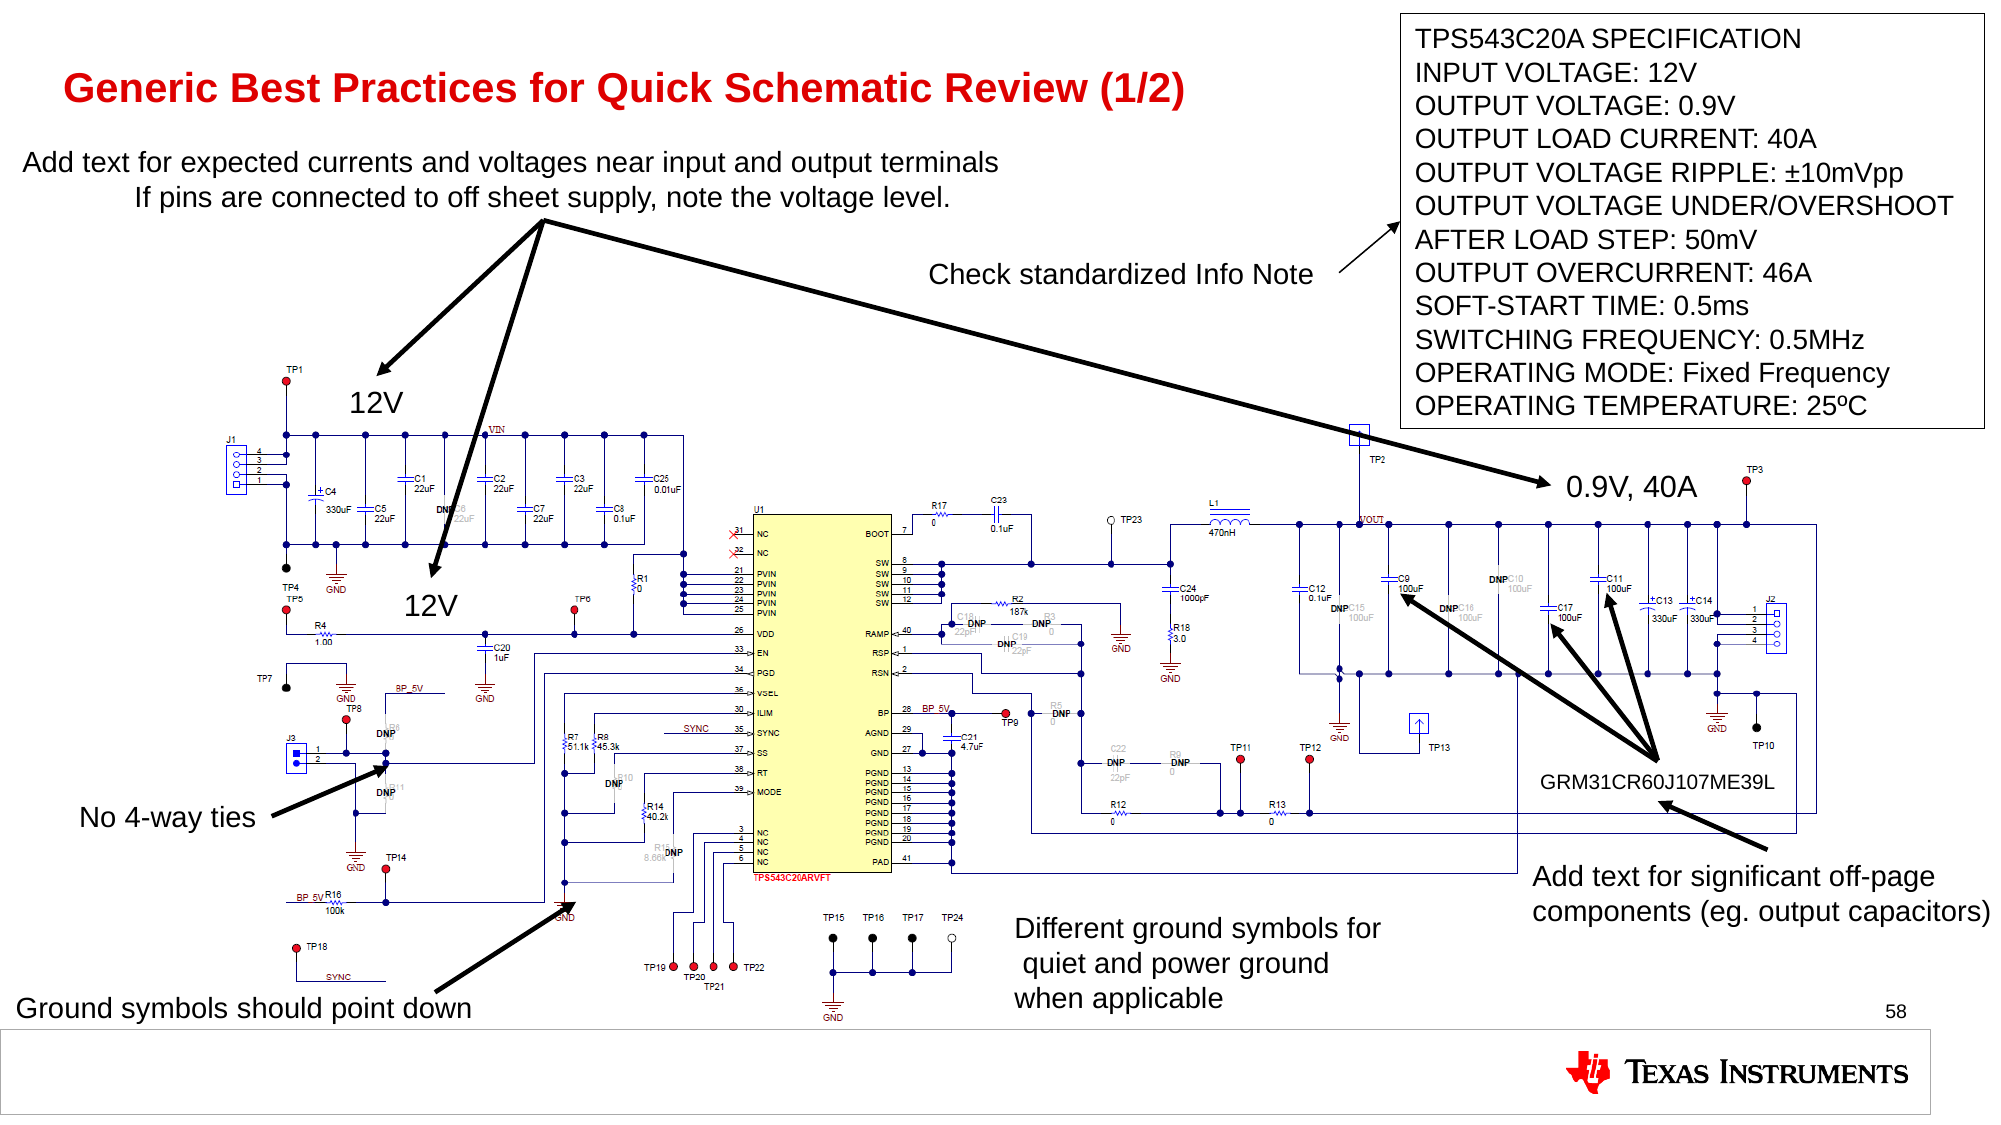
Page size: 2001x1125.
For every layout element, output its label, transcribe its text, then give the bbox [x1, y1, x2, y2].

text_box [545, 221, 1551, 486]
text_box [430, 221, 544, 579]
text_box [376, 221, 428, 377]
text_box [1338, 222, 1401, 274]
text_box No 4-way ties [64, 791, 215, 842]
picture [1566, 1051, 1908, 1094]
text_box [1657, 801, 1768, 850]
text_box Add text for expected currents and voltages near input and output terminals If pins are connected to off sheet supply, note the voltage level. [7, 135, 1080, 221]
title Generic Best Practices for Quick Schematic Review (1/2) [50, 23, 1400, 157]
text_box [1606, 592, 1659, 761]
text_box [1399, 593, 1604, 762]
picture [219, 358, 1830, 1026]
text_box Ground symbols should point down [0, 982, 217, 1032]
text_box Add text for significant off-page components (eg. output capacitors) [1837, 849, 2000, 935]
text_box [434, 901, 577, 993]
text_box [271, 765, 389, 817]
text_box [1550, 623, 1601, 761]
slide_number 58 [1837, 992, 1920, 1027]
text_box TPS543C20A SPECIFICATION INPUT VOLTAGE: 12V OUTPUT VOLTAGE: 0.9V OUTPUT LOAD CURRENT: 40A OUTPUT VOLTAGE RIPPLE: ±10mVpp OUTPUT VOLTAGE UNDER/OVERSHOOT AFTER LOAD STEP: 50mV OUTPUT OVERCURRENT: 46A SOFT-START TIME: 0.5ms SWITCHING FREQUENCY: 0.5MHz OPERATING MODE: Fixed Frequency OPERATING TEMPERATURE: 25ºC [1400, 13, 1985, 429]
